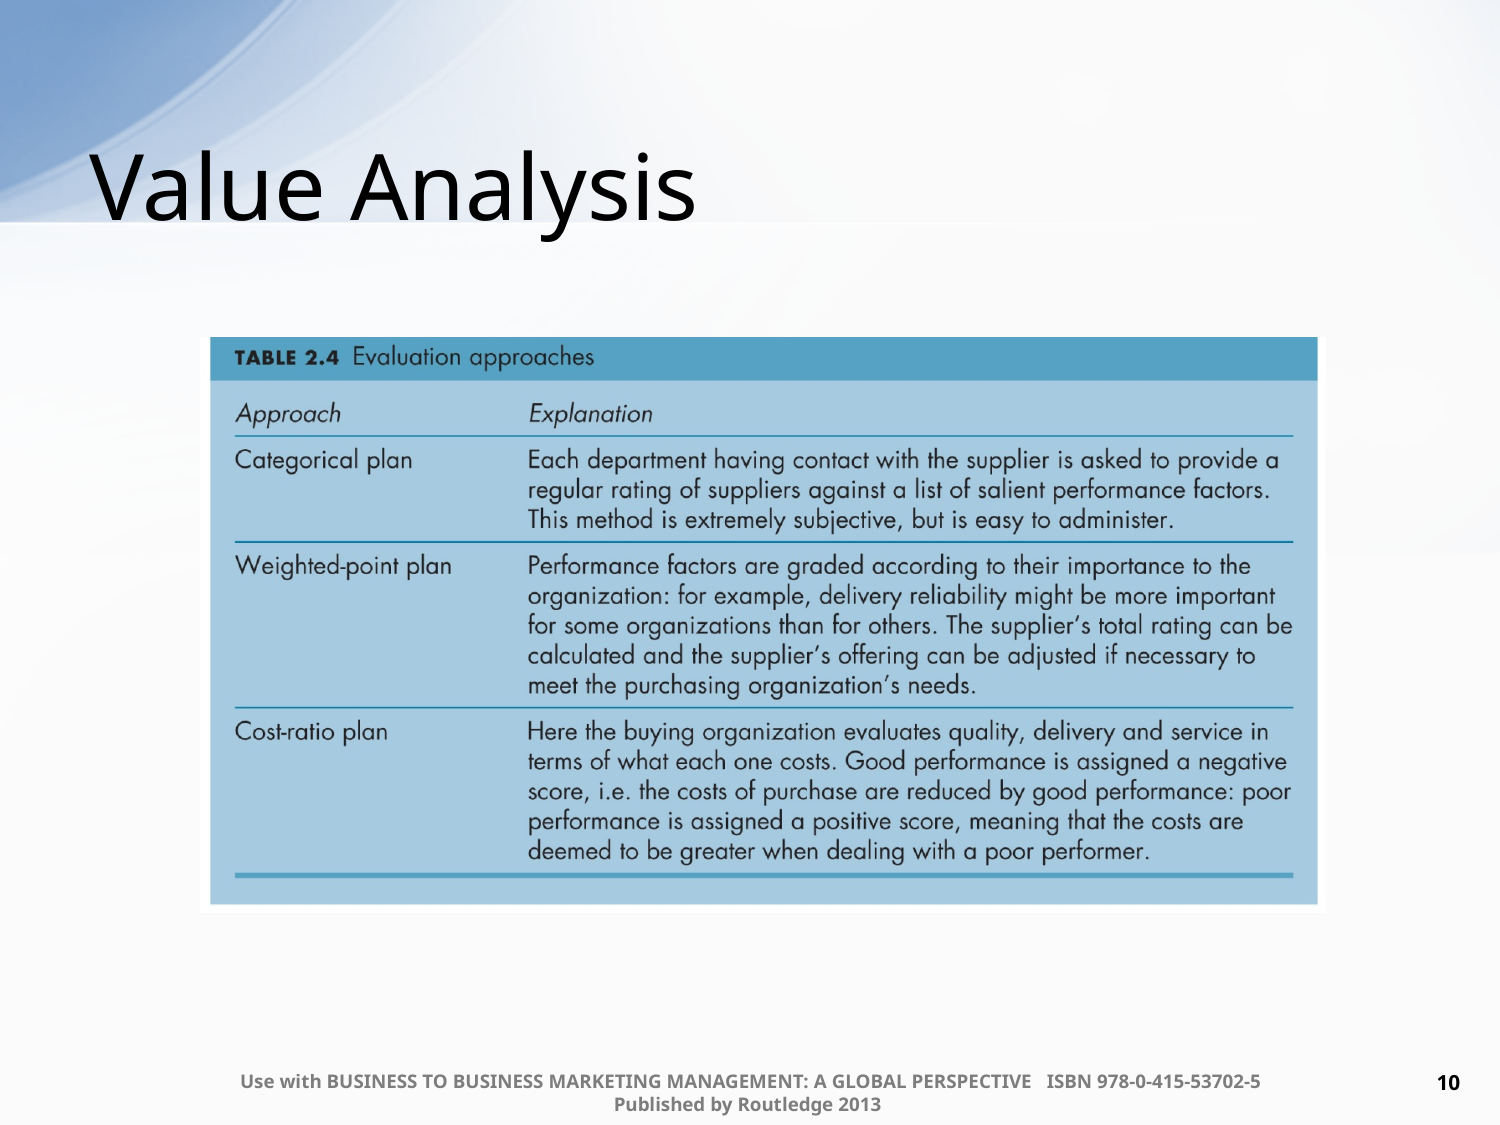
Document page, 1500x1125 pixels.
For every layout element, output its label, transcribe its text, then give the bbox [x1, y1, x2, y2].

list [199, 336, 1326, 913]
picture [0, 0, 1500, 1062]
title Value Analysis [75, 58, 1425, 247]
text_box Use with BUSINESS TO BUSINESS MARKETING MANAGEMENT: A GLOBAL PERSPECTIVE ISBN 978-0-415-53702-5 Published by Routledge 2013 [0, 1062, 1500, 1125]
